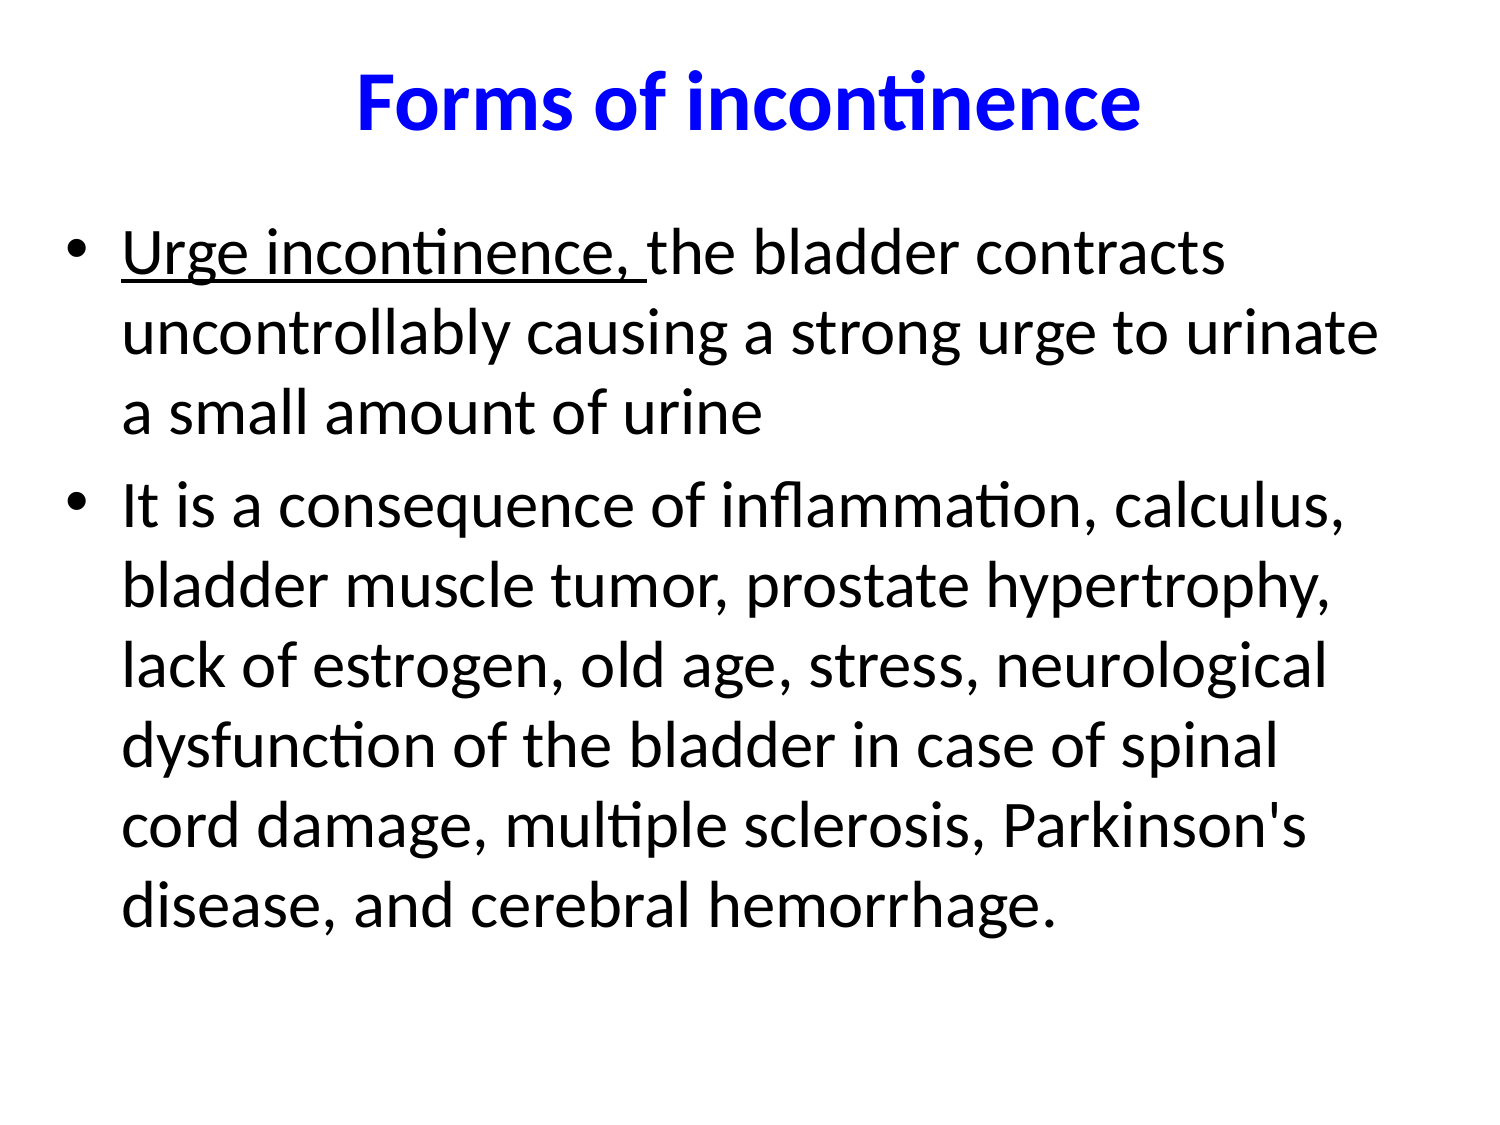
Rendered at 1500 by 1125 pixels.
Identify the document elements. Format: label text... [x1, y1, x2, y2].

title Forms of incontinence [75, 24, 1425, 168]
list Urge incontinence, the bladder contracts uncontrollably causing a strong urge to urinate a small amount of urine It is a consequence of inflammation, calculus, bladder muscle tumor, prostate hypertrophy, lack of estrogen, old age, stress, neurological dysfunction of the bladder in case of spinal cord damage, multiple sclerosis, Parkinson's disease, and cerebral hemorrhage. [50, 200, 1425, 1038]
